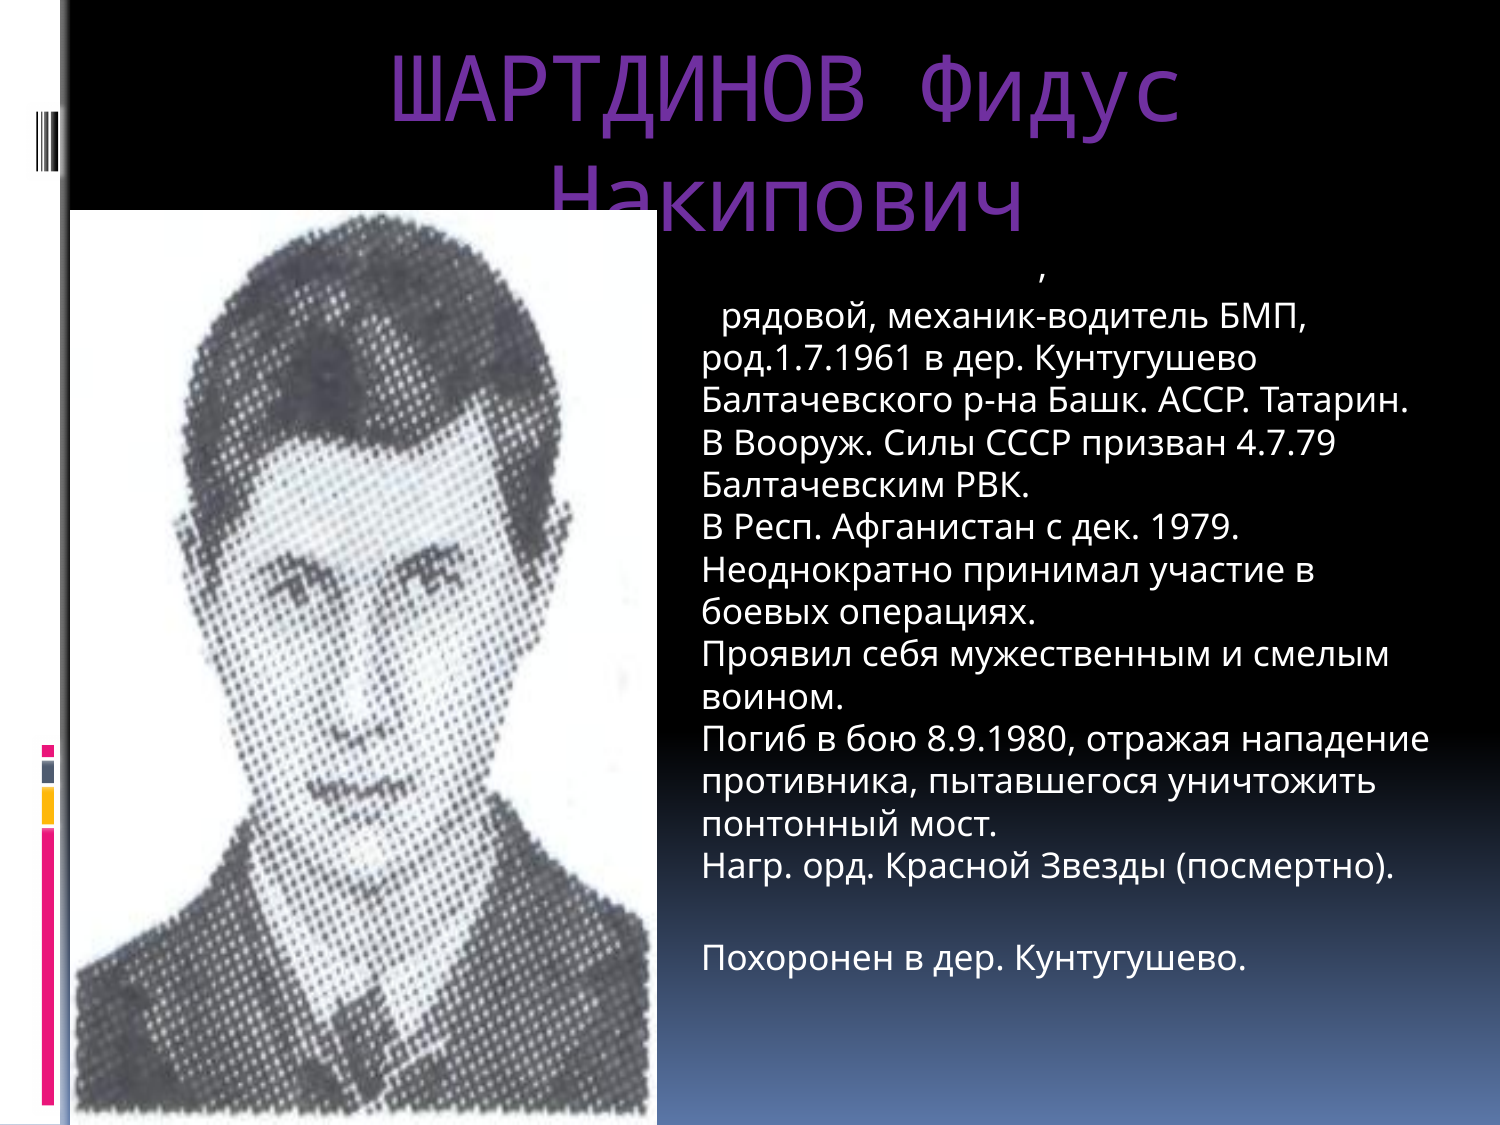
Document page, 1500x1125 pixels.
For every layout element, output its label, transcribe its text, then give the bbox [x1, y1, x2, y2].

list , рядовой, механик-водитель БМП, род.1.7.1961 в дер. Кунтугушево Балтачевского р-на Башк. АССР. Татарин. В Вооруж. Силы СССР призван 4.7.79 Балтачевским РВК. В Респ. Афганистан с дек. 1979. Неоднократно принимал участие в боевых операциях. Проявил себя мужественным и смелым воином. Погиб в бою 8.9.1980, отражая нападение противника, пытавшегося уничтожить понтонный мост. Нагр. орд. Красной Звезды (посмертно). Похоронен в дер. Кунтугушево. [665, 235, 1463, 986]
title ШАРТДИНОВ Фидус Накипович [112, 44, 1463, 235]
picture [69, 210, 657, 1125]
